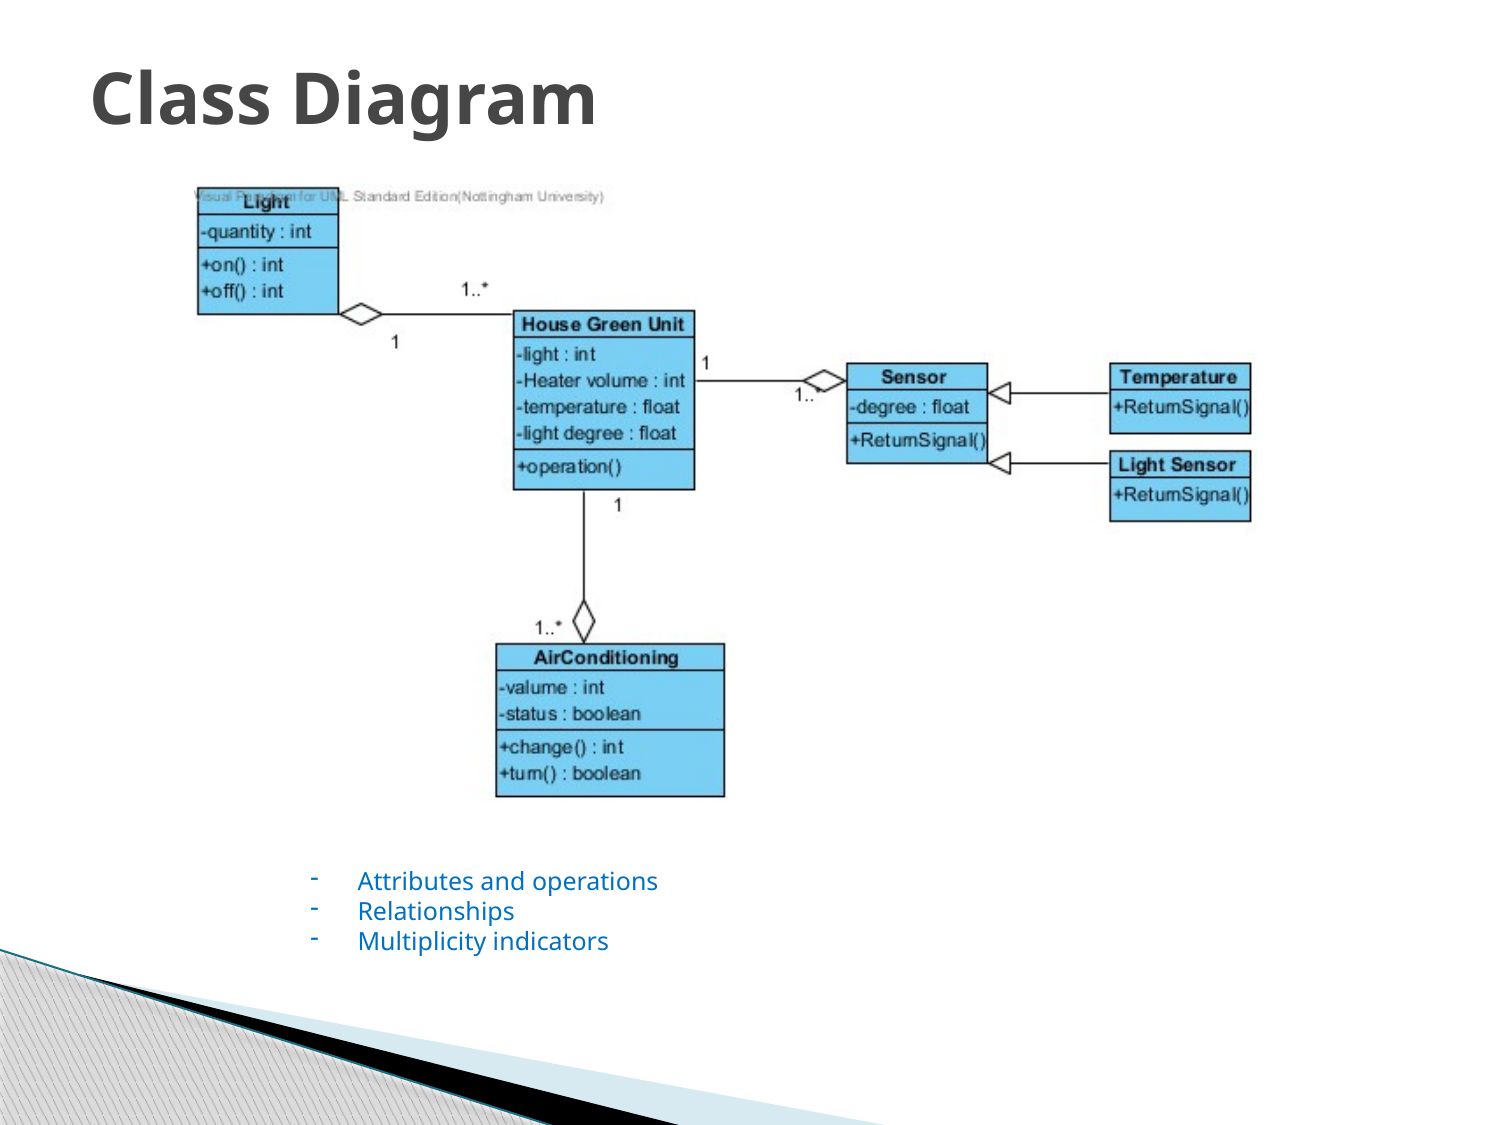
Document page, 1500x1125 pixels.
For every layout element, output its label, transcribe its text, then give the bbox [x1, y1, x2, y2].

title Class Diagram [75, 45, 1425, 233]
picture [194, 184, 1257, 804]
text_box Attributes and operations Relationships Multiplicity indicators [295, 857, 674, 963]
